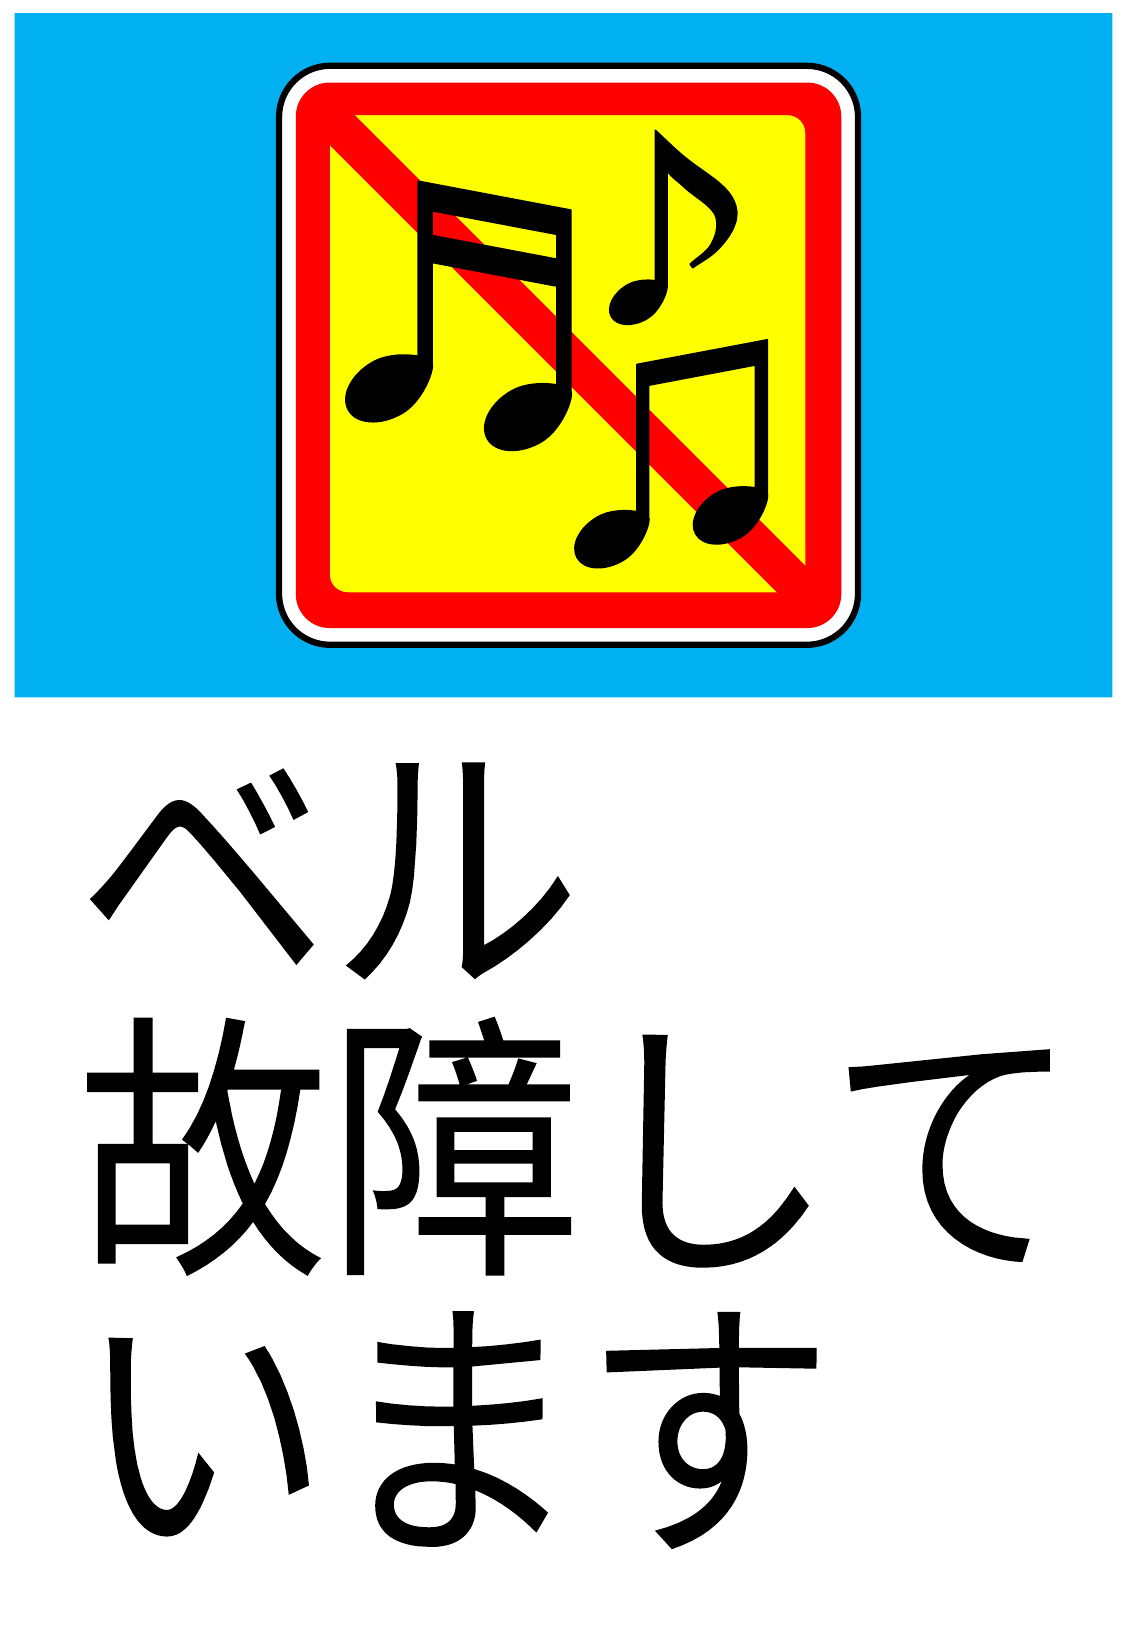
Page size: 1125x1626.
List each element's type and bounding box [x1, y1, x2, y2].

text_box [278, 65, 859, 645]
text_box [12, 11, 1115, 700]
